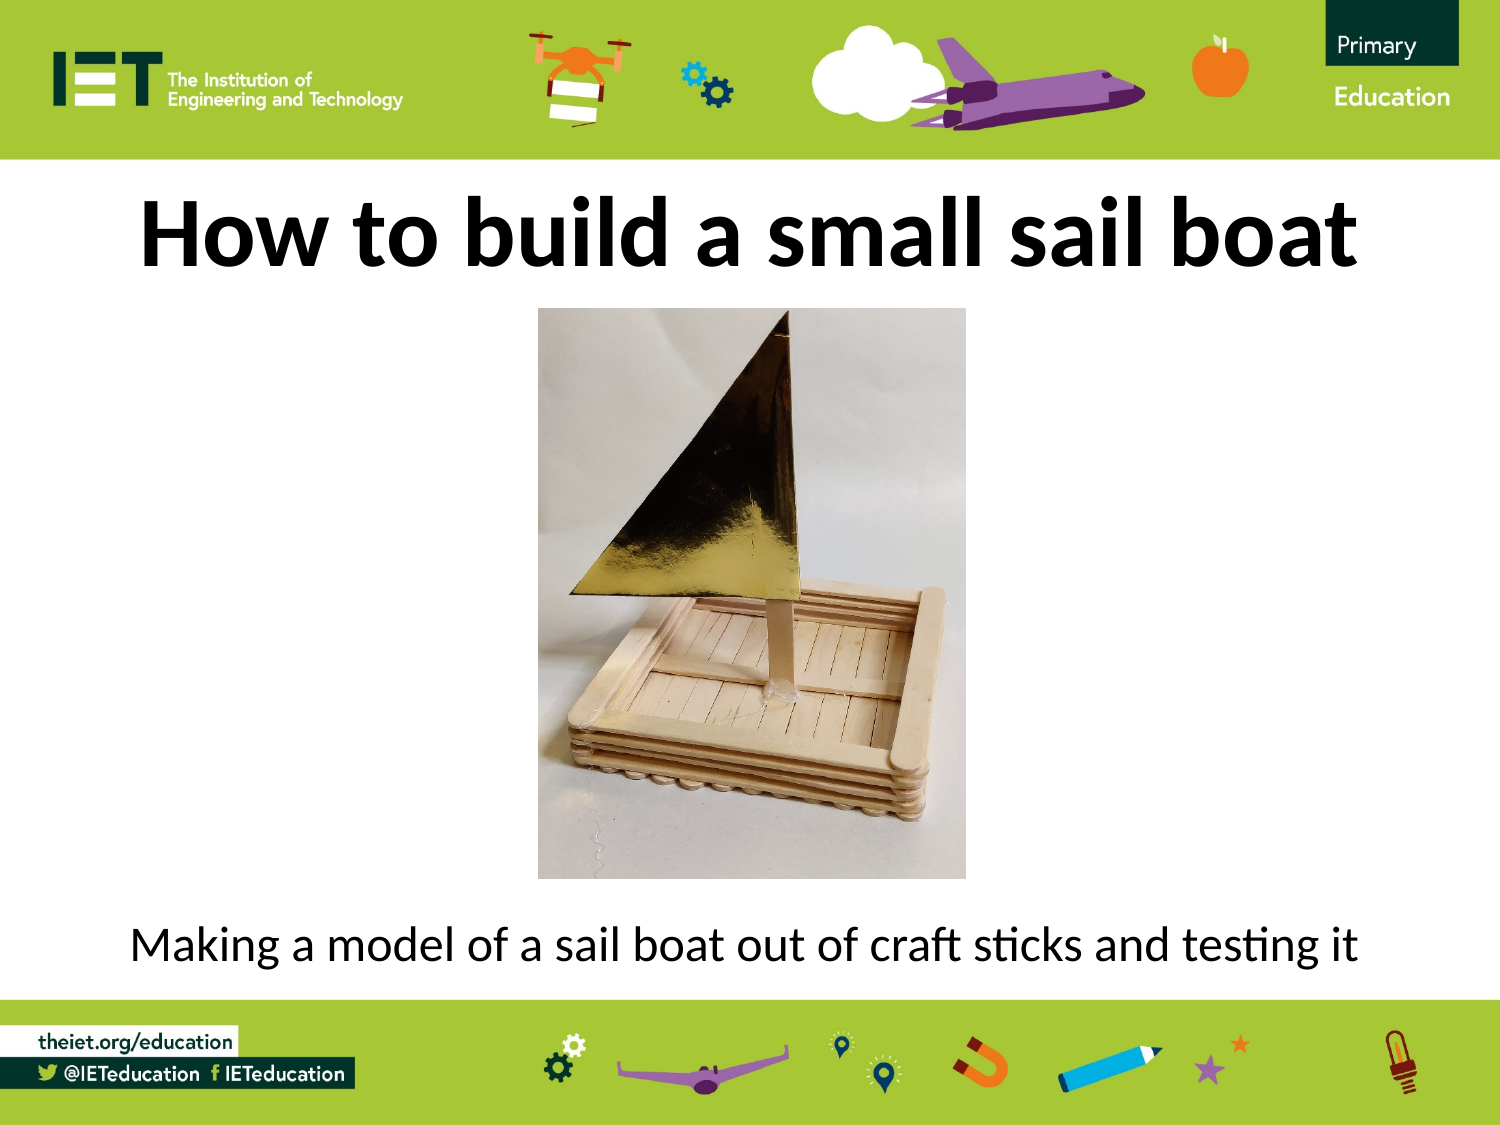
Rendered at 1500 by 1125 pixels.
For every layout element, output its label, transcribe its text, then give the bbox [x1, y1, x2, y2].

text_box Making a model of a sail boat out of craft sticks and testing it [25, 904, 1474, 980]
picture [0, 0, 1500, 1125]
text_box How to build a small sail boat [93, 159, 1407, 295]
